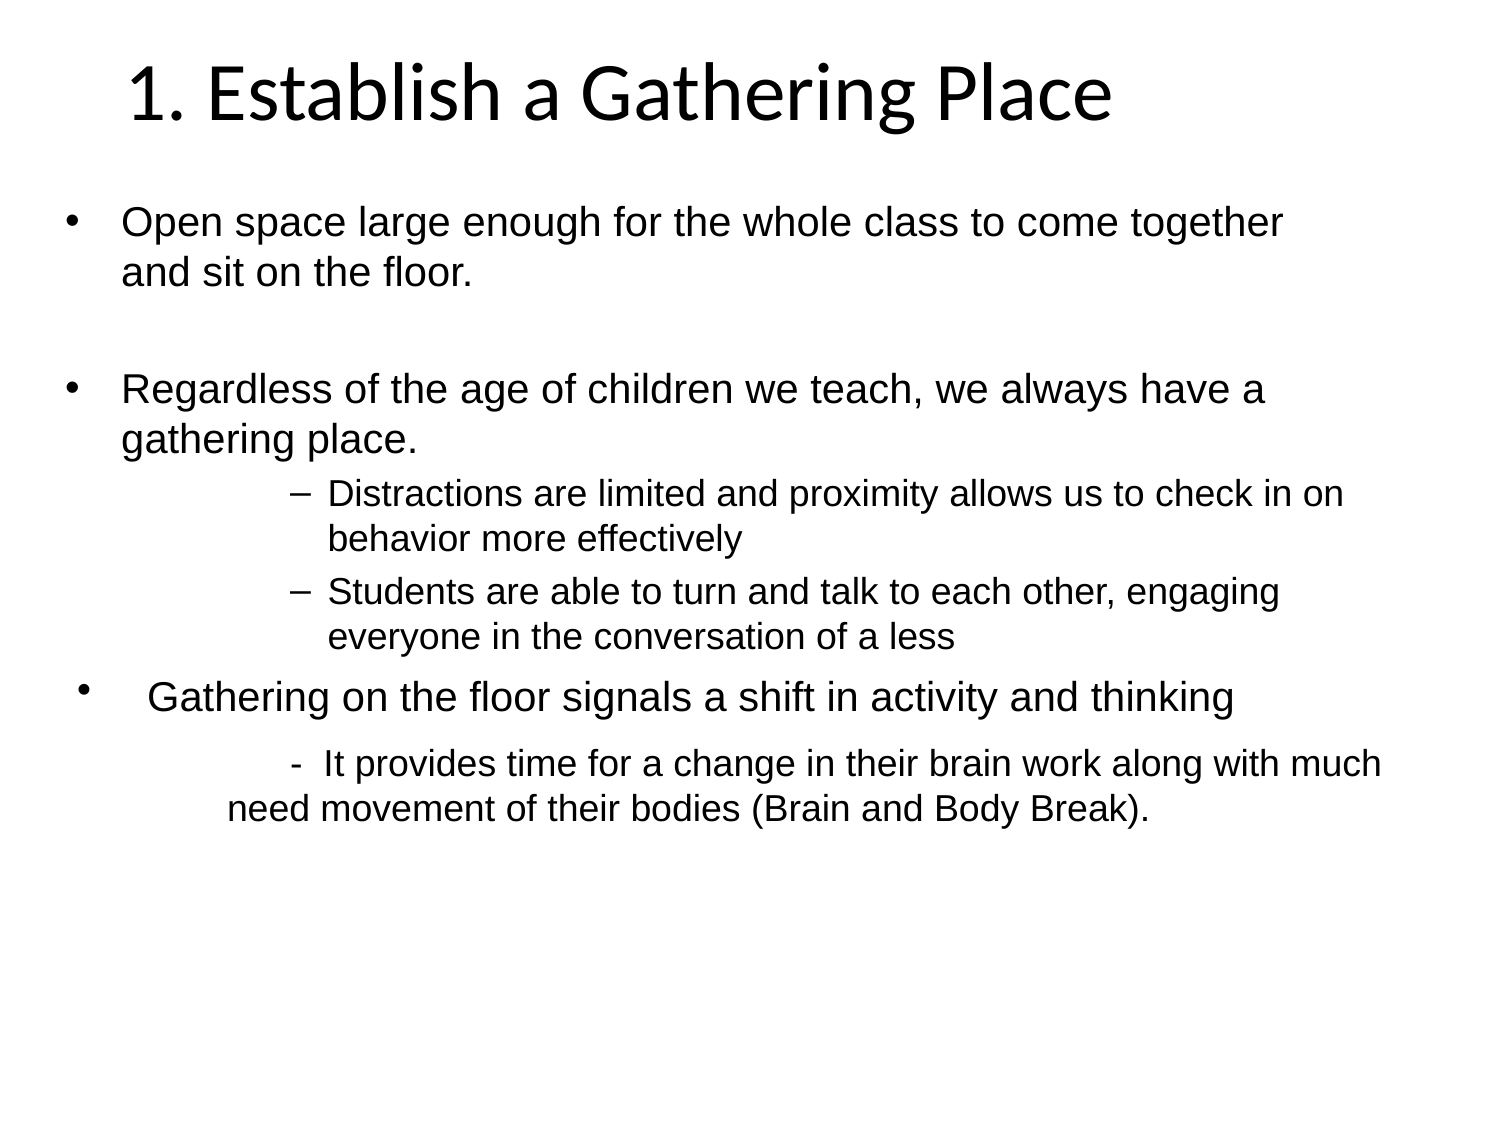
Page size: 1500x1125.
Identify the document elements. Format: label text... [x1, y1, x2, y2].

list Open space large enough for the whole class to come together and sit on the floor. Regardless of the age of children we teach, we always have a gathering place. Distractions are limited and proximity allows us to check in on behavior more effectively Students are able to turn and talk to each other, engaging everyone in the conversation of a less [49, 628, 1376, 901]
title 1. Establish a Gathering Place [0, 24, 1240, 151]
list Open space large enough for the whole class to come together and sit on the floor. Regardless of the age of children we teach, we always have a gathering place. Distractions are limited and proximity allows us to check in on behavior more effectively Students are able to turn and talk to each other, engaging everyone in the conversation of a less [49, 187, 1376, 562]
text_box [37, 562, 1388, 628]
text_box Gathering on the floor signals a shift in activity and thinking - It provides time for a change in their brain work along with much need movement of their bodies (Brain and Body Break). [62, 662, 1400, 886]
